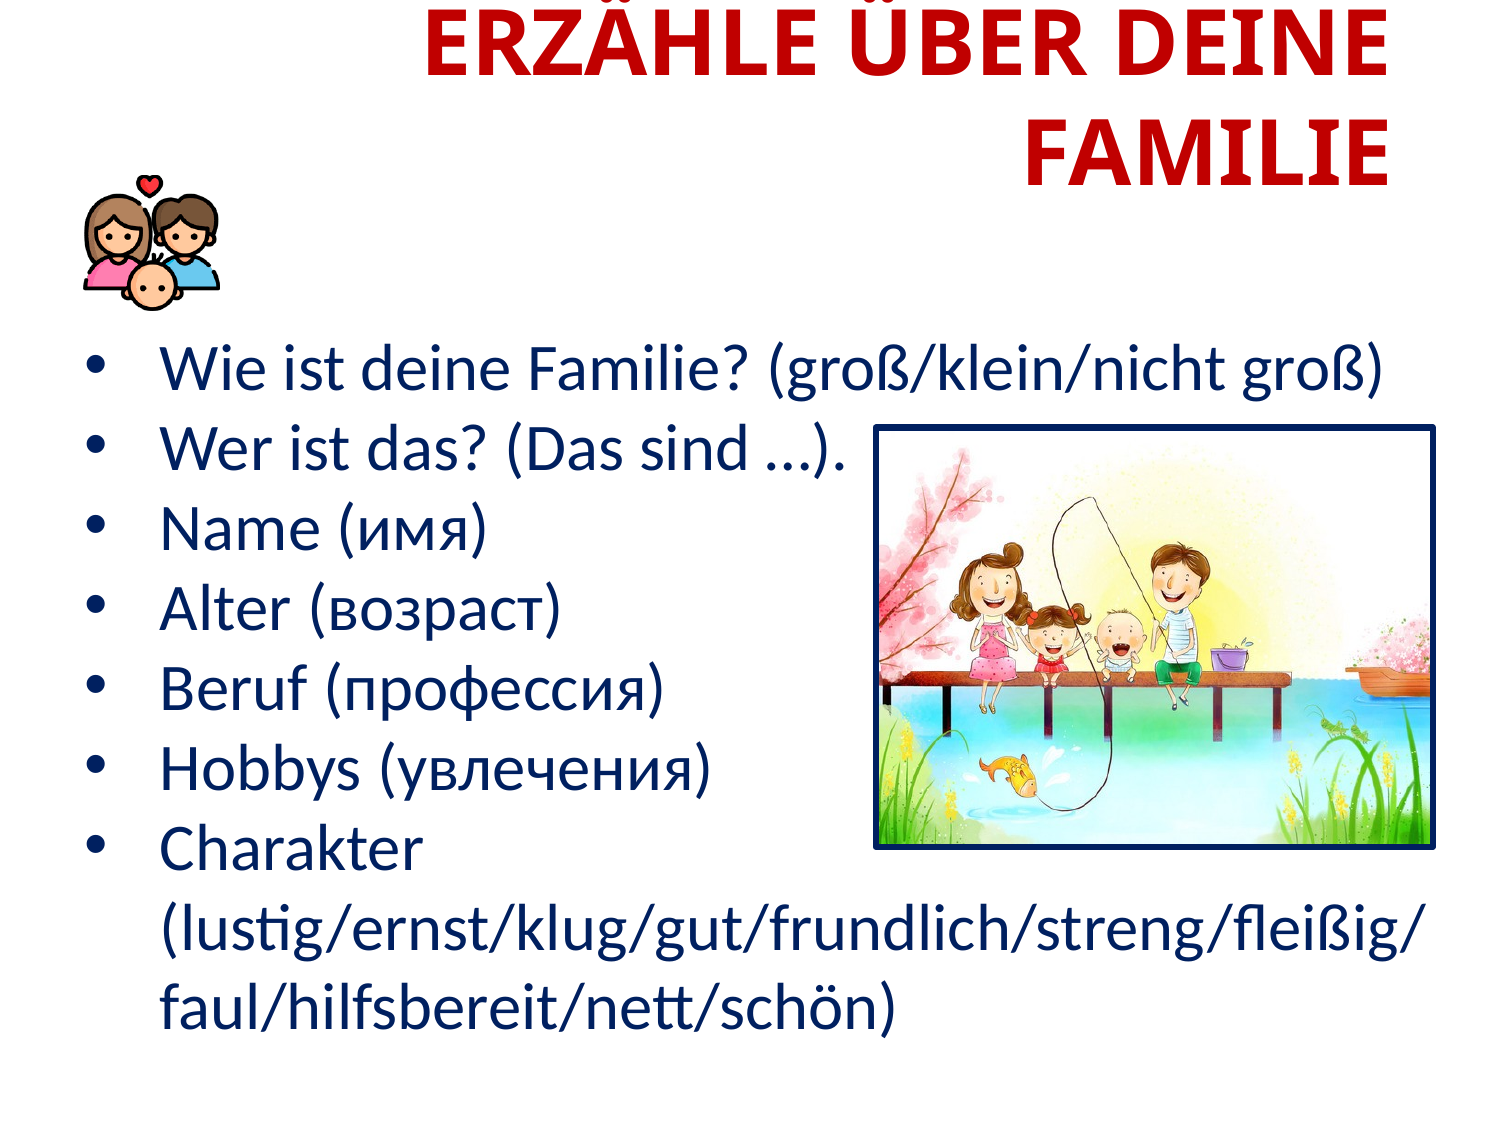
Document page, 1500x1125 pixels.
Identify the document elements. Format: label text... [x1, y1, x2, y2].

picture [878, 430, 1430, 844]
title ERZÄHLE ÜBER DEINE FAMILIE [58, 0, 1409, 188]
text_box Wie ist deine Familie? (groß/klein/nicht groß) Wer ist das? (Das sind …). Name (имя) Alter (возраст) Beruf (профессия) Hobbys (увлечения) Charakter (lustig/ernst/klug/gut/frundlich/streng/fleißig/faul/hilfsbereit/nett/schön) [70, 316, 1454, 1051]
picture [11, 105, 290, 383]
